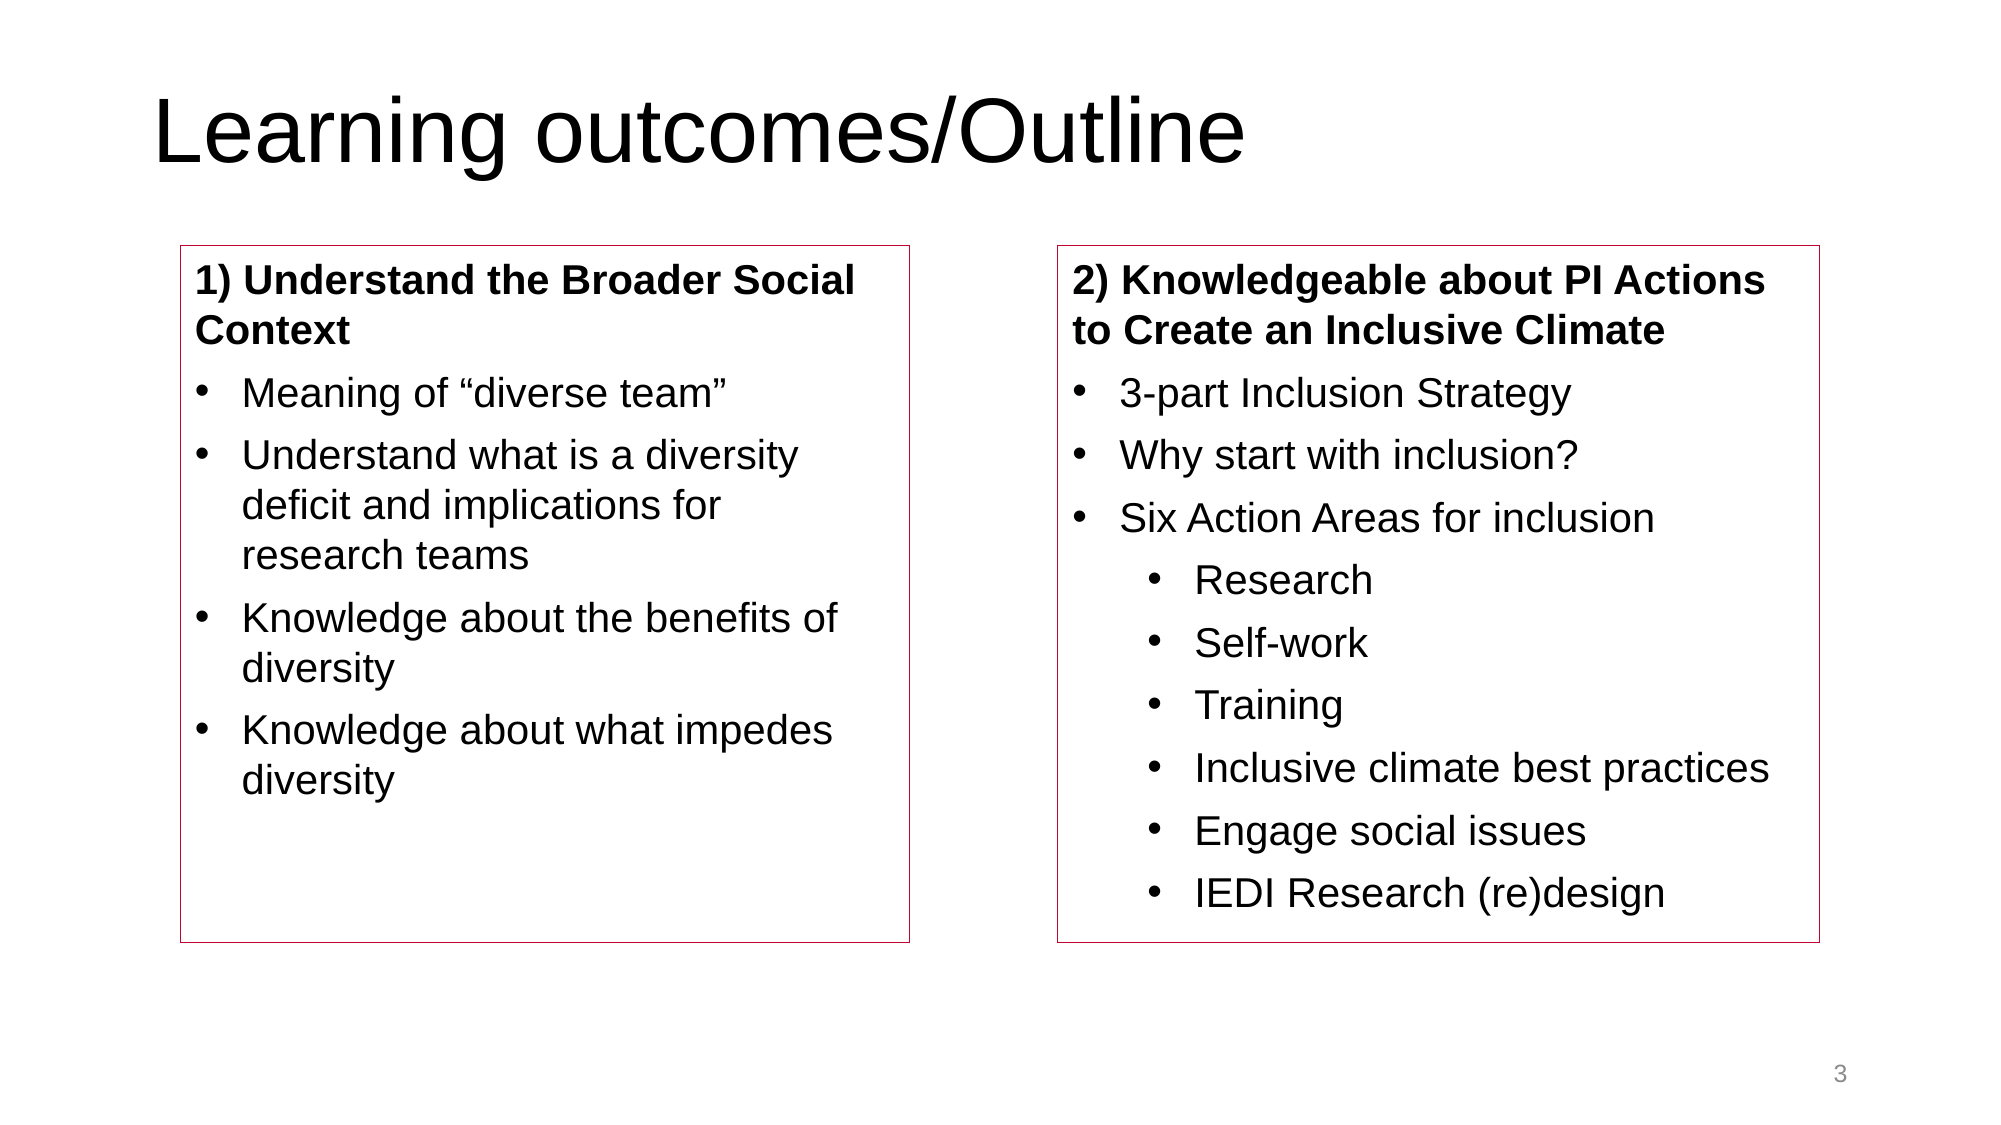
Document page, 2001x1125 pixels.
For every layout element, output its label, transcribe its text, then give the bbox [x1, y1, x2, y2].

slide_number 3 [1412, 1042, 1863, 1103]
text_box 1) Understand the Broader Social Context Meaning of “diverse team” Understand what is a diversity deficit and implications for research teams Knowledge about the benefits of diversity Knowledge about what impedes diversity [180, 245, 910, 943]
text_box 2) Knowledgeable about PI Actions to Create an Inclusive Climate 3-part Inclusion Strategy Why start with inclusion? Six Action Areas for inclusion Research Self-work Training Inclusive climate best practices Engage social issues IEDI Research (re)design [1057, 245, 1820, 943]
title Learning outcomes/Outline [137, 59, 1863, 207]
